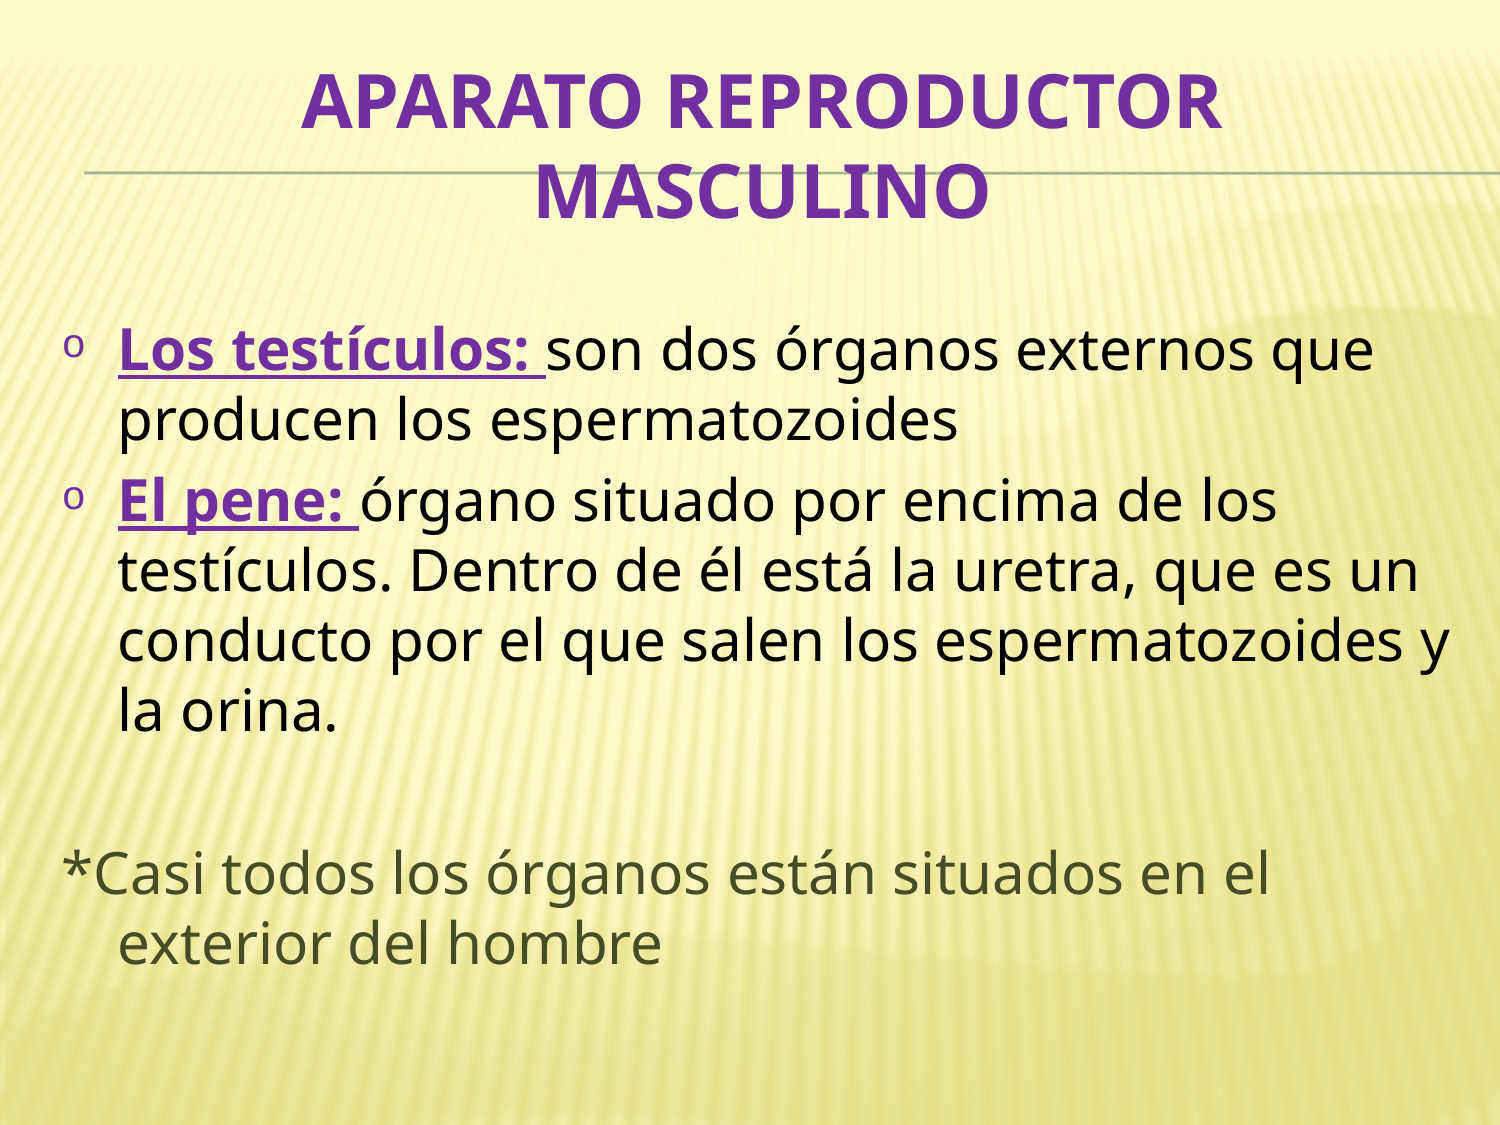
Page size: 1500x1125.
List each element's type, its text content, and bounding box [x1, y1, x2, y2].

list Los testículos: son dos órganos externos que producen los espermatozoides El pene: órgano situado por encima de los testículos. Dentro de él está la uretra, que es un conducto por el que salen los espermatozoides y la orina. *Casi todos los órganos están situados en el exterior del hombre [46, 304, 1472, 1048]
title APARATO REPRODUCTOR MASCULINO [50, 75, 1475, 213]
